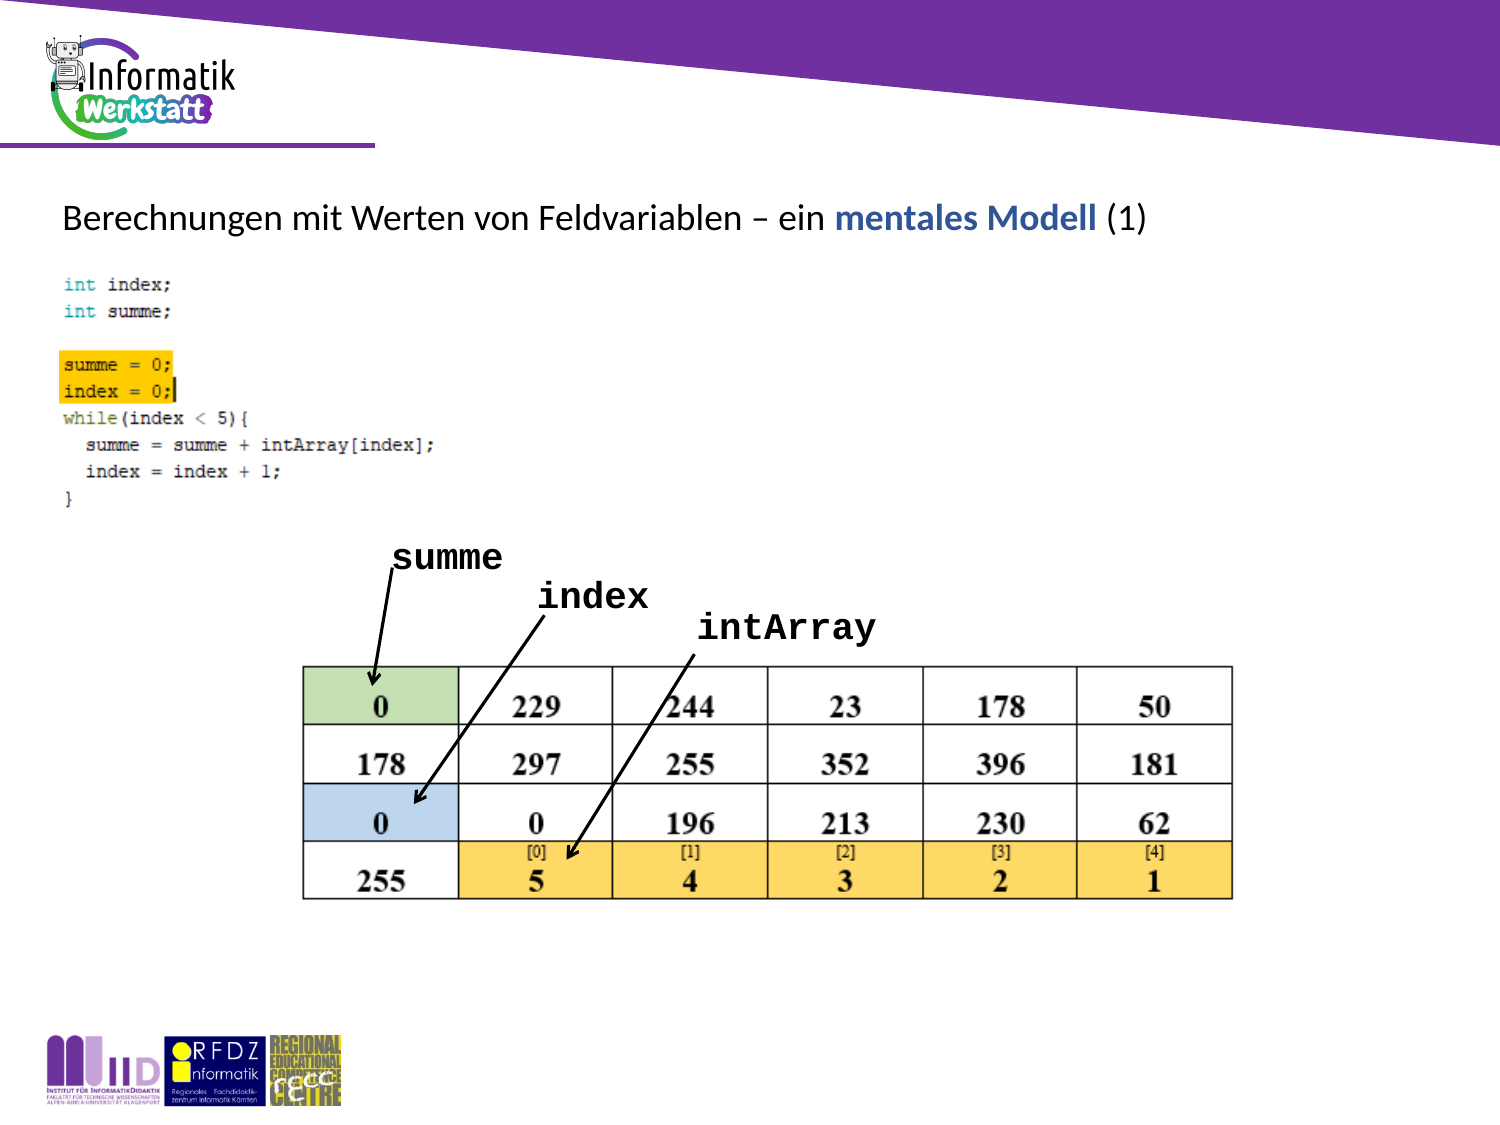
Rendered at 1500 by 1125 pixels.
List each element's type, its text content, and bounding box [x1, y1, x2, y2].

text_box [384, 644, 574, 776]
picture [46, 35, 235, 140]
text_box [322, 616, 442, 637]
picture [46, 1032, 341, 1113]
text_box index [522, 563, 671, 624]
picture [295, 660, 1241, 906]
text_box …der Code: [63, 271, 1405, 331]
text_box Berechnungen mit Werten von Feldvariablen – ein mentales Modell (1) [47, 185, 1252, 245]
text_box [527, 692, 734, 821]
text_box summe [376, 524, 525, 585]
picture [59, 272, 441, 517]
text_box intArray [681, 594, 895, 655]
